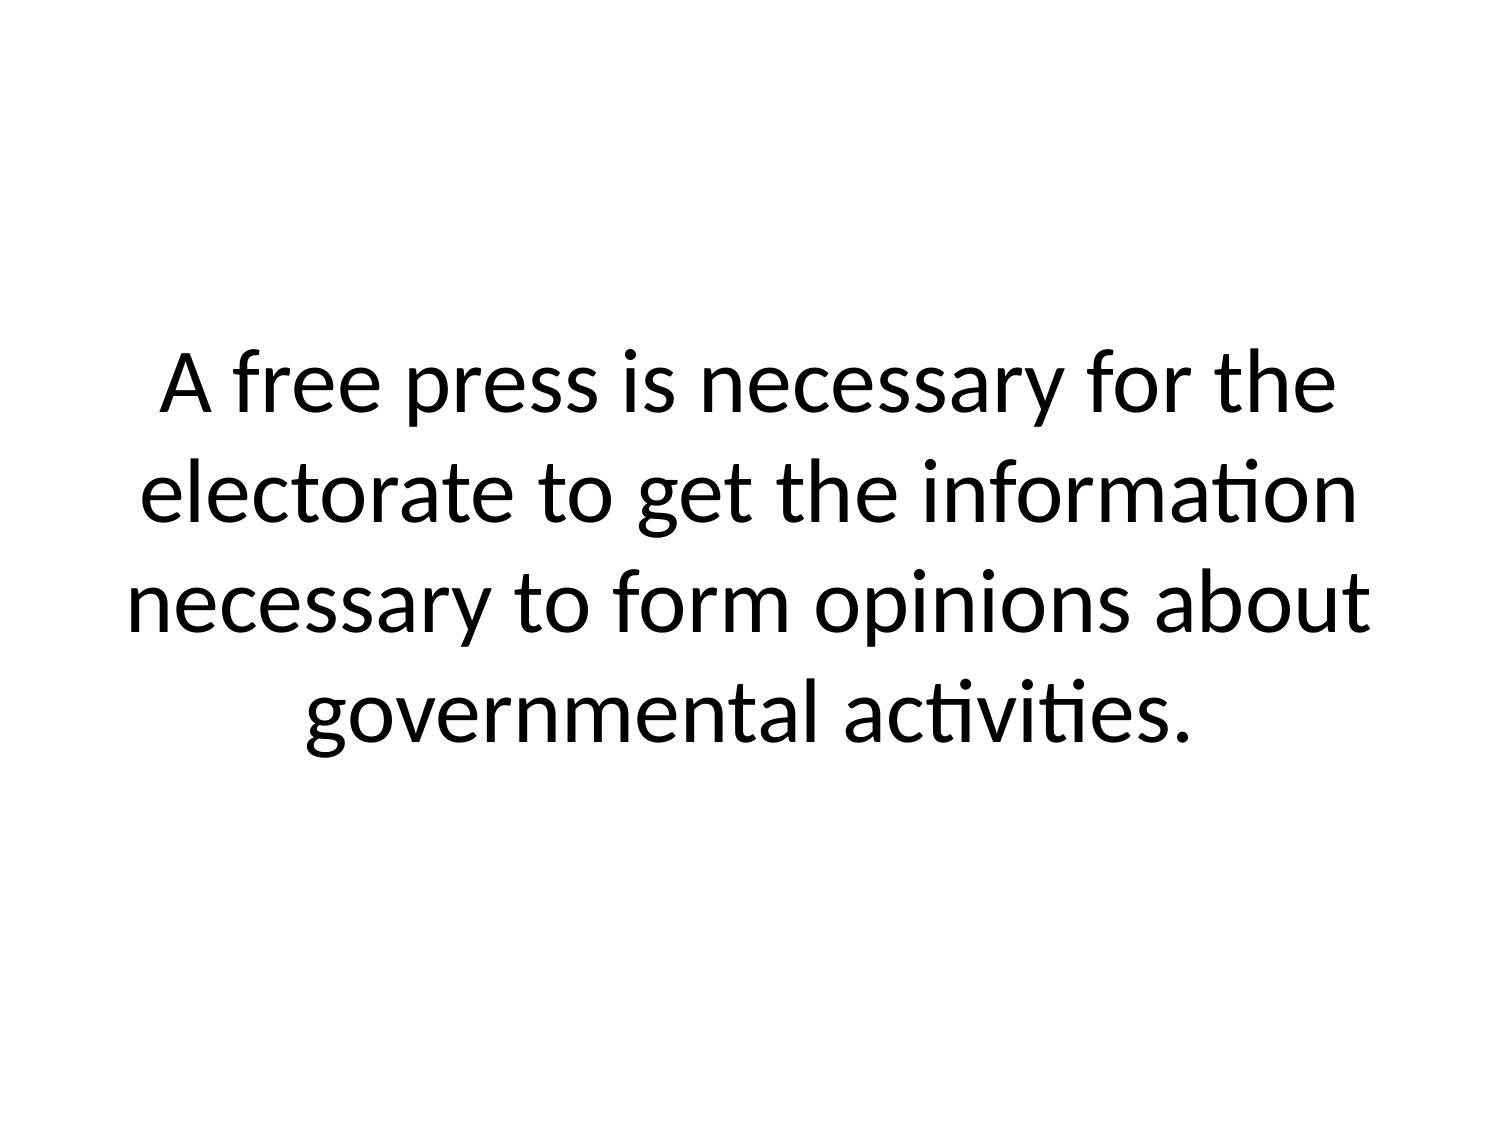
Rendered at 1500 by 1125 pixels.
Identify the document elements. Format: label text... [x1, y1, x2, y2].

title A free press is necessary for the electorate to get the information necessary to form opinions about governmental activities. [74, 44, 1426, 1038]
